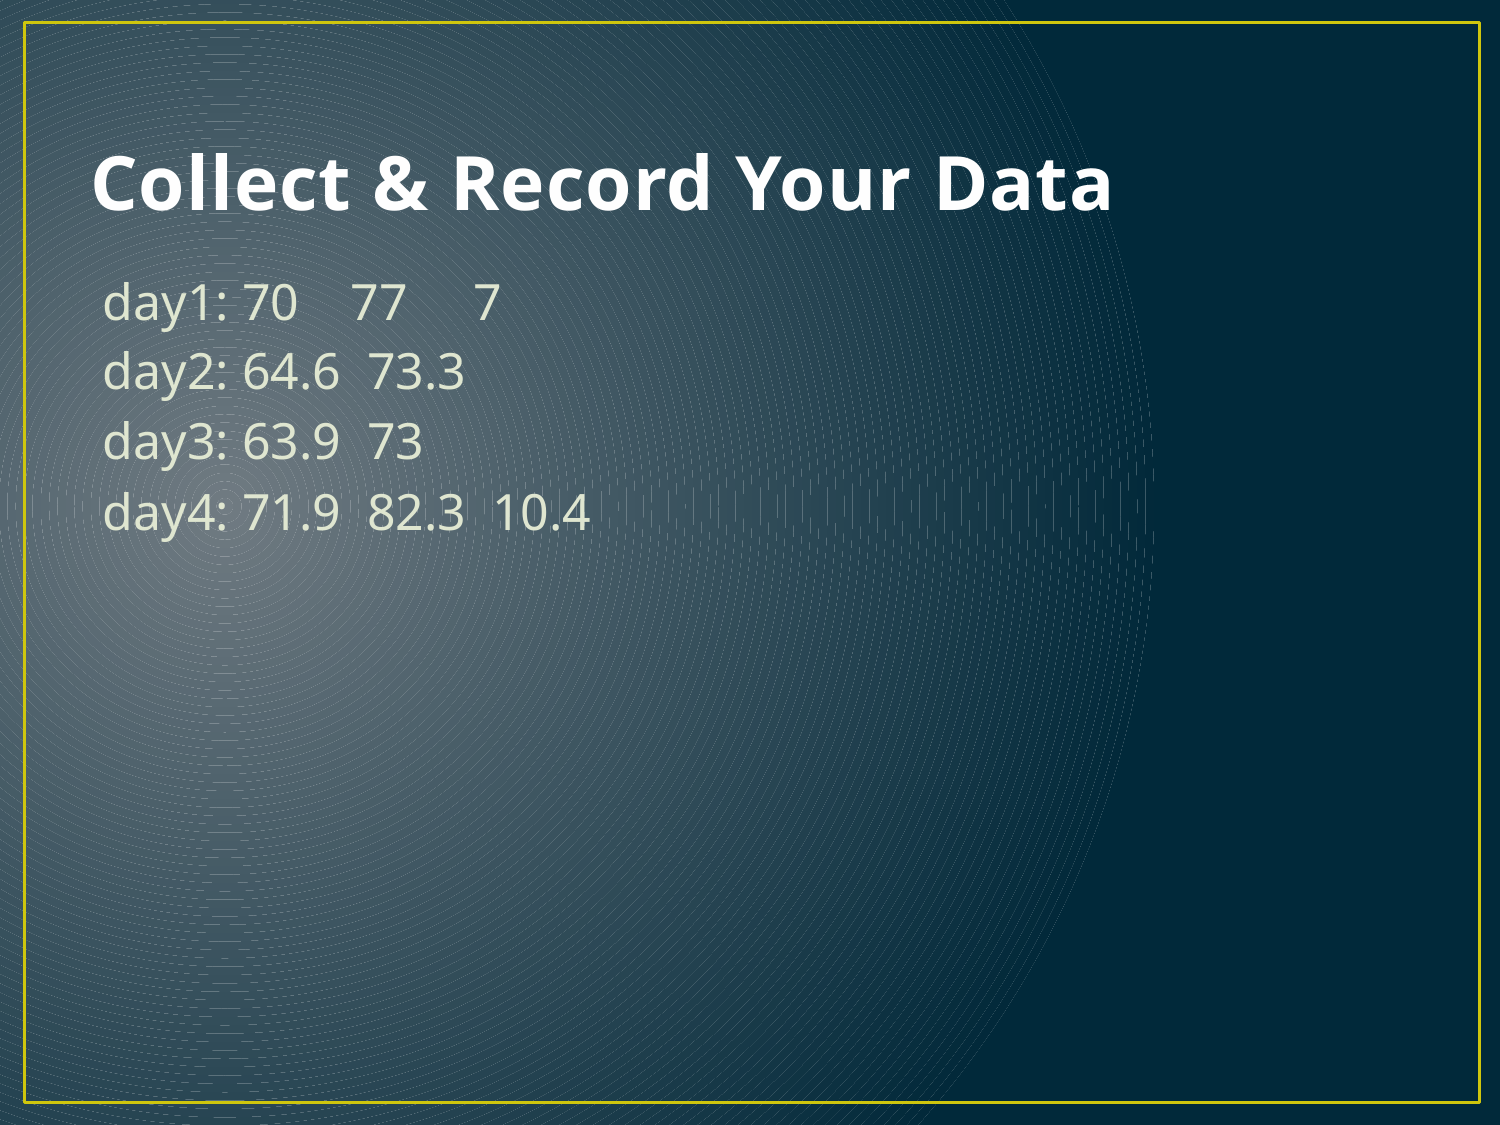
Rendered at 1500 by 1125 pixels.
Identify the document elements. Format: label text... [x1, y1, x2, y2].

title Collect & Record Your Data [75, 45, 1425, 233]
list day1: 70 77 7 day2: 64.6 73.3 day3: 63.9 73 day4: 71.9 82.3 10.4 [75, 262, 1425, 1005]
